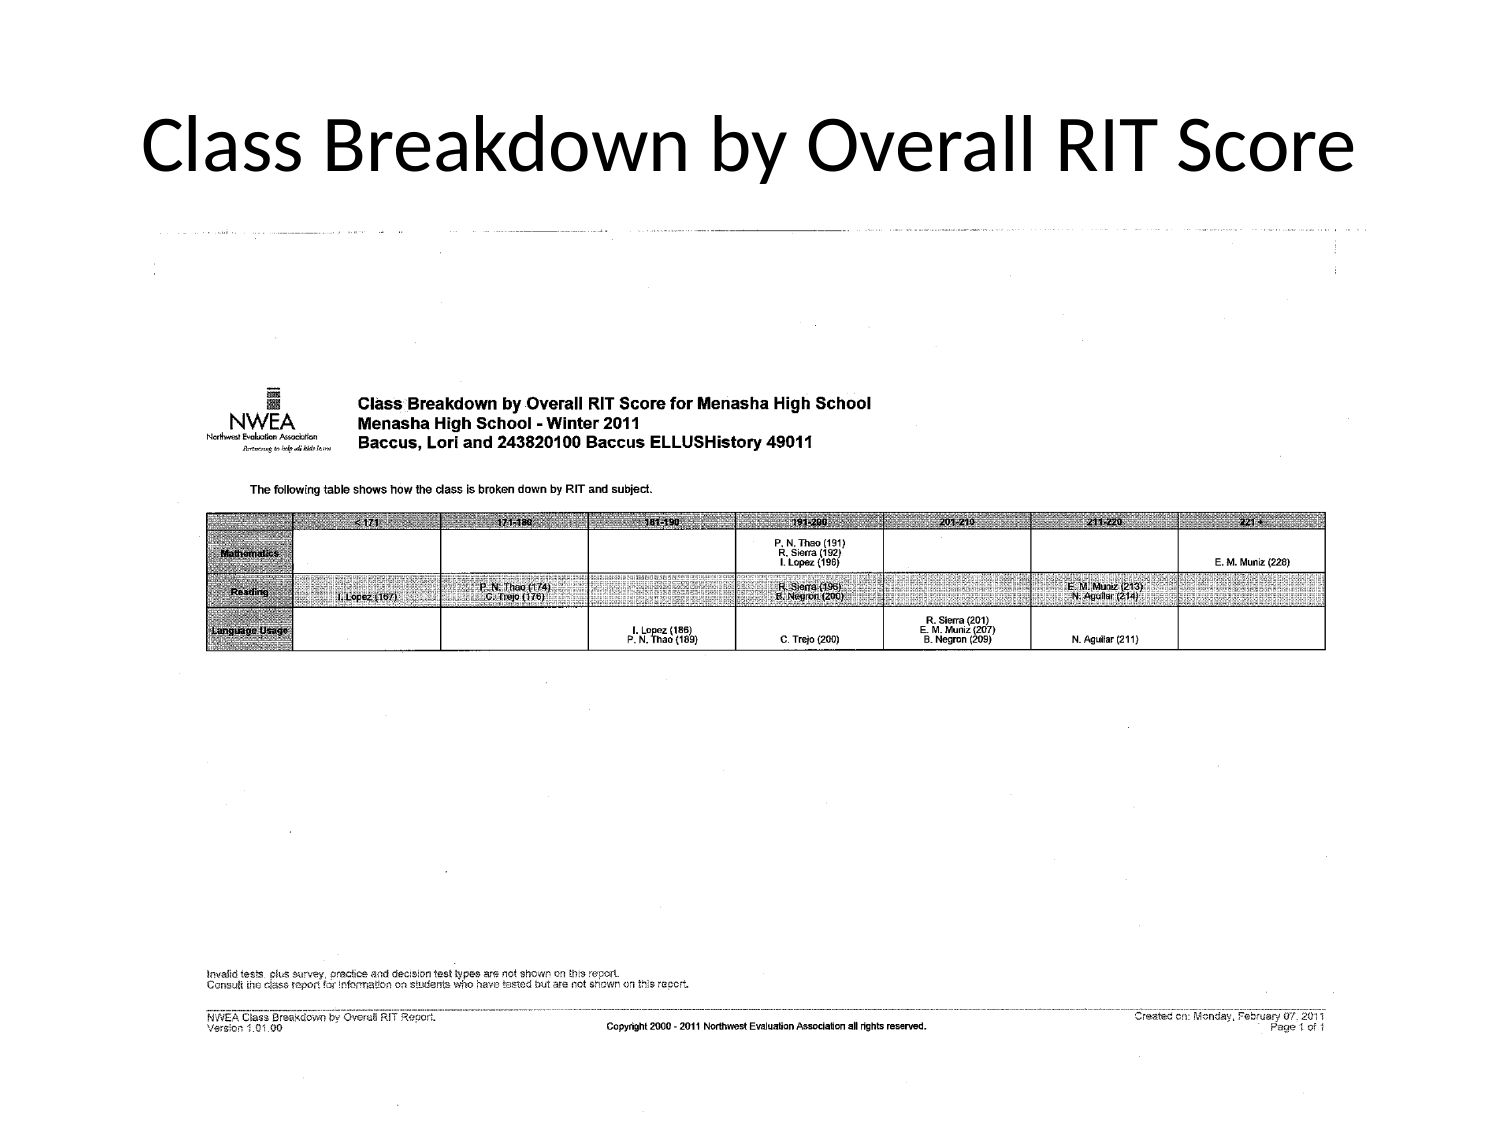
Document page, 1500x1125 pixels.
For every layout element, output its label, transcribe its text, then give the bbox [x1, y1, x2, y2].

picture [1242, 227, 1381, 1125]
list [287, 87, 1242, 1125]
title Class Breakdown by Overall RIT Score [75, 45, 1425, 233]
picture [150, 227, 287, 1125]
